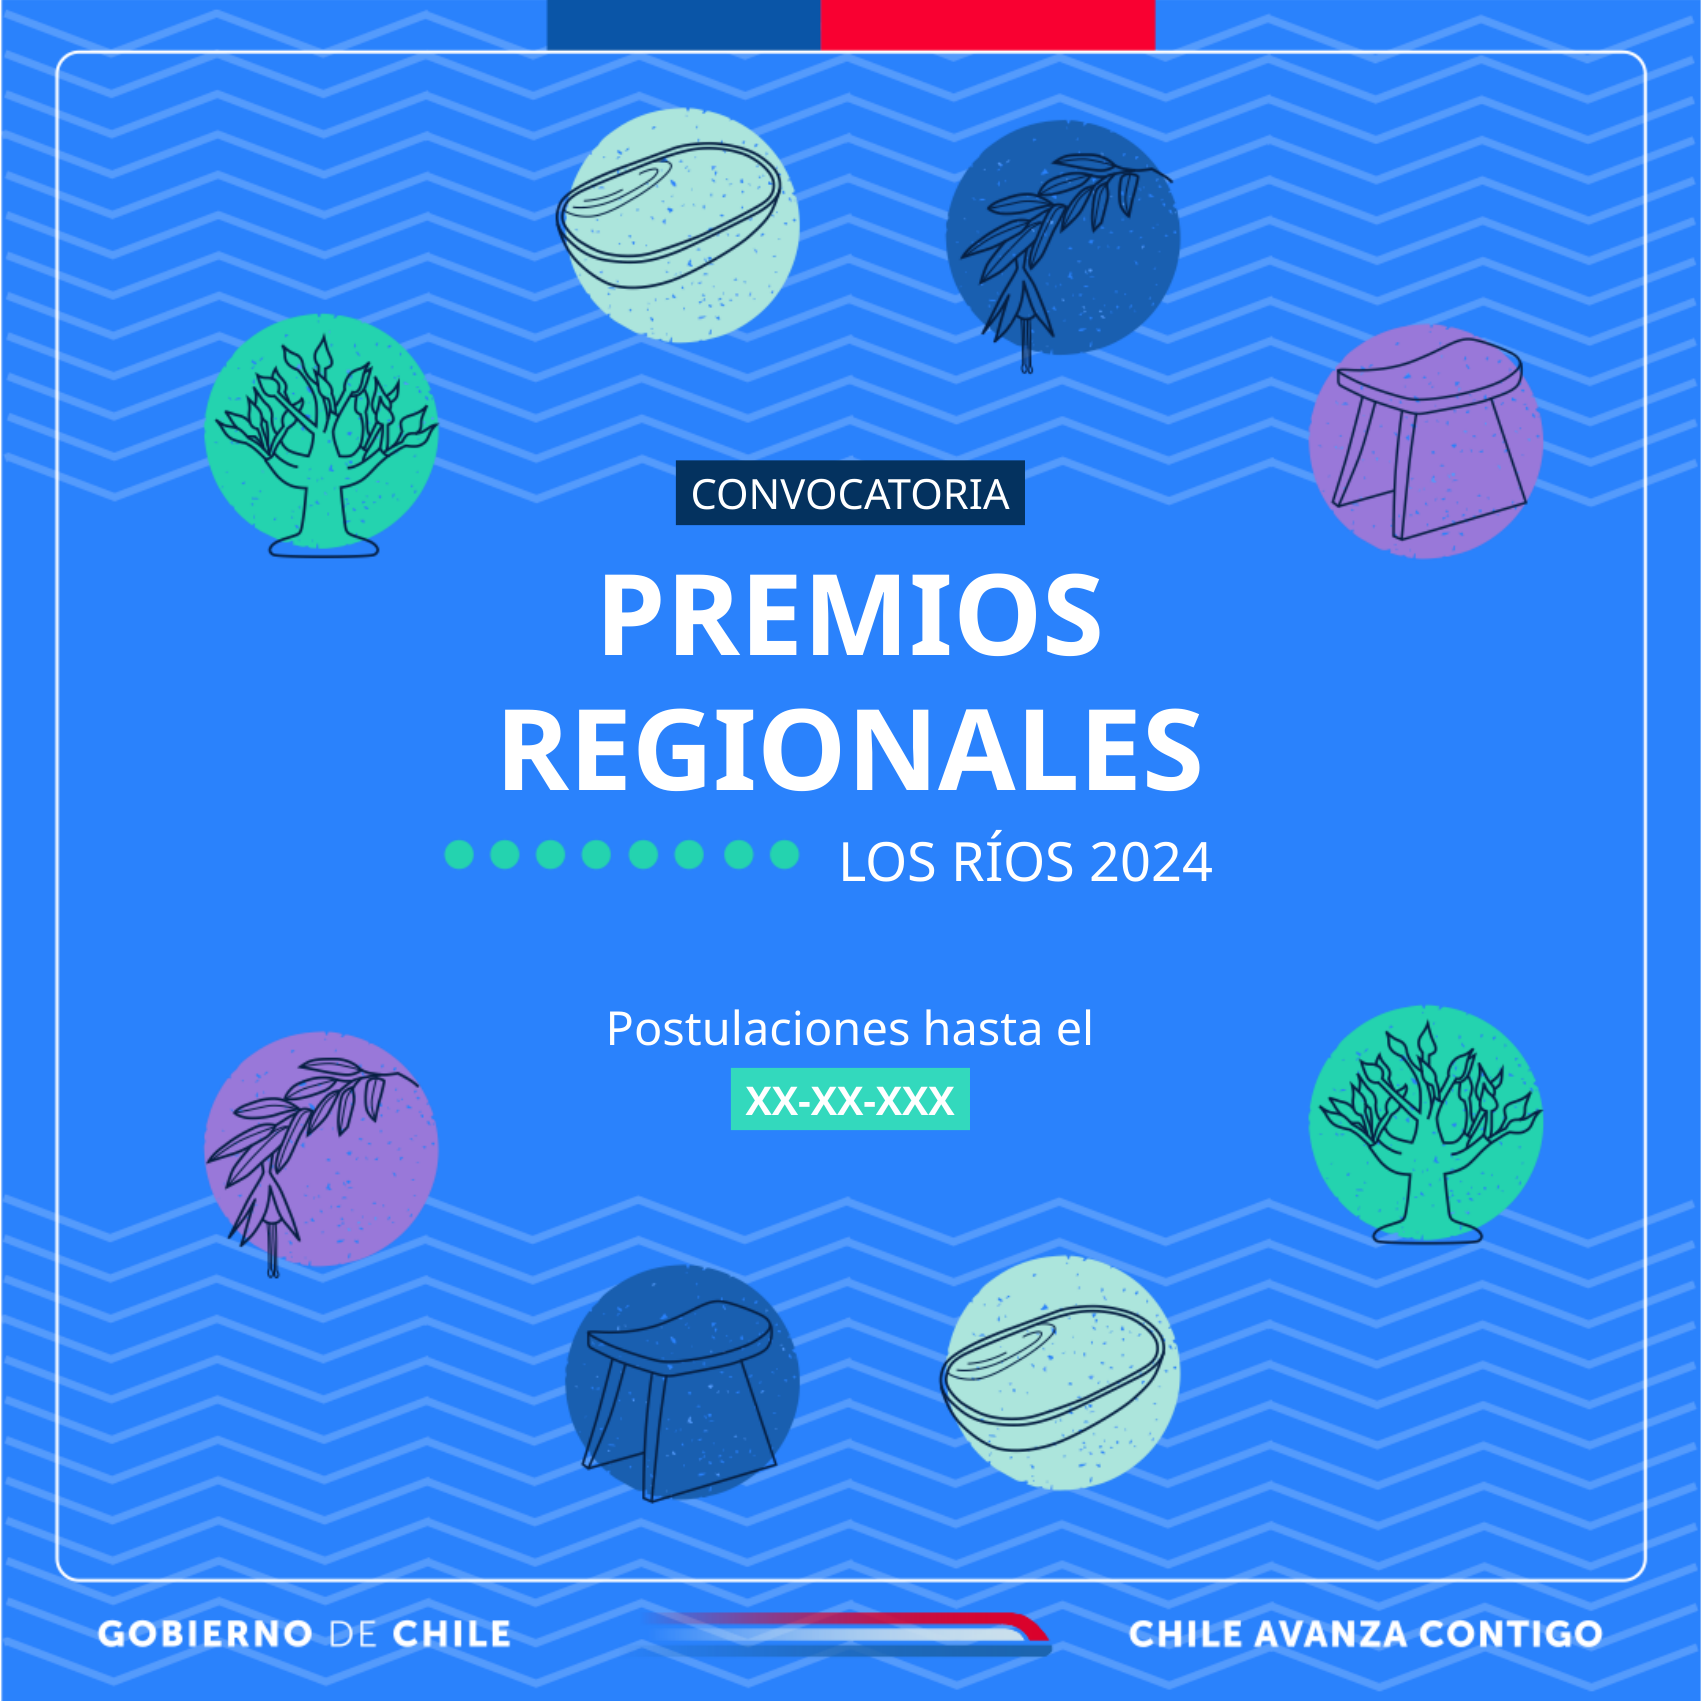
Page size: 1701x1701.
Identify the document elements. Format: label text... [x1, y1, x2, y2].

text_box CONVOCATORIA [675, 460, 1025, 526]
text_box PREMIOS REGIONALES [393, 535, 1308, 821]
text_box LOS RÍOS 2024 [823, 819, 1383, 900]
text_box Postulaciones hasta el [574, 991, 1127, 1063]
text_box XX-XX-XXX [730, 1067, 970, 1131]
